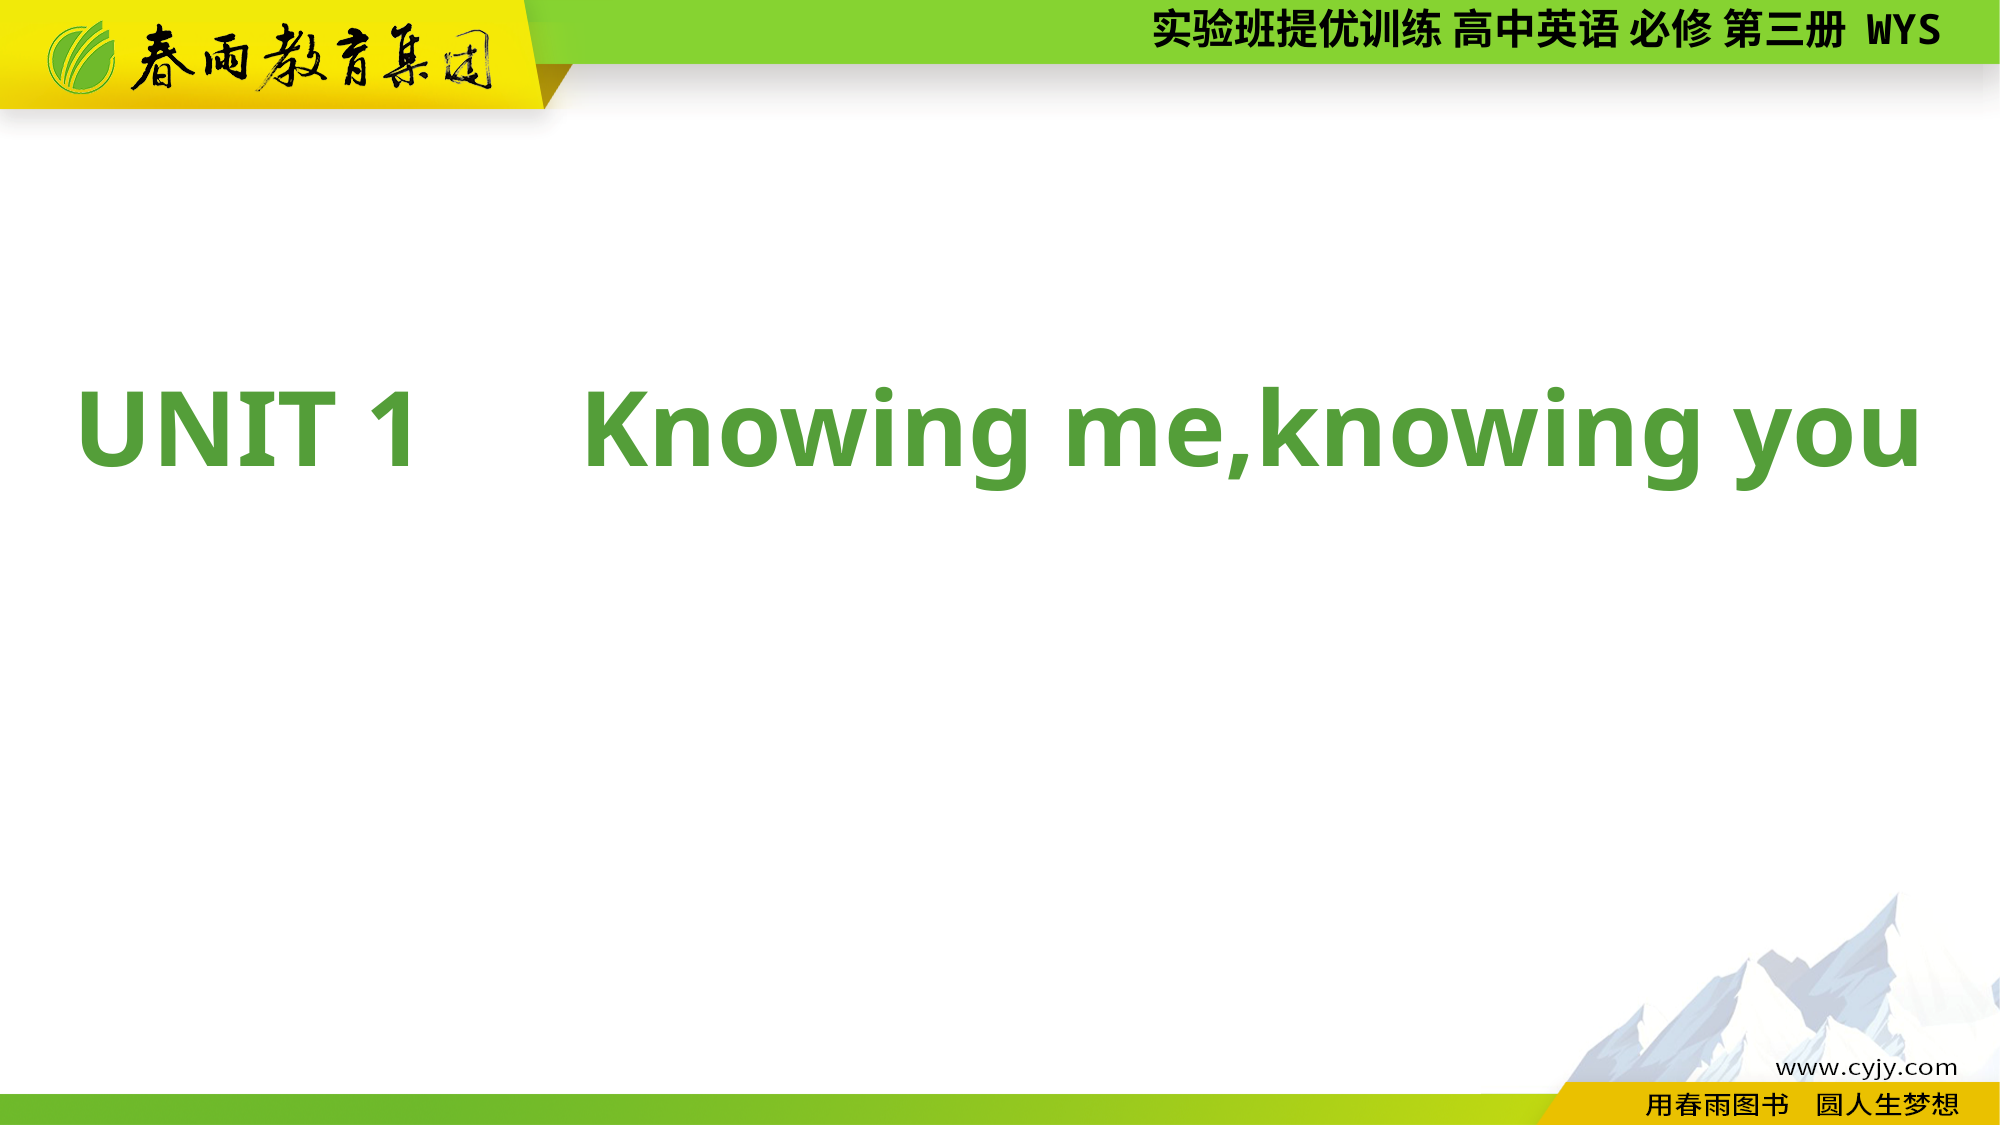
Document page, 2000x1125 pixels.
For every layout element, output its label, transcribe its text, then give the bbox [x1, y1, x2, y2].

text_box UNIT 1 Knowing me,knowing you [54, 291, 1946, 495]
picture [0, 0, 2000, 1125]
